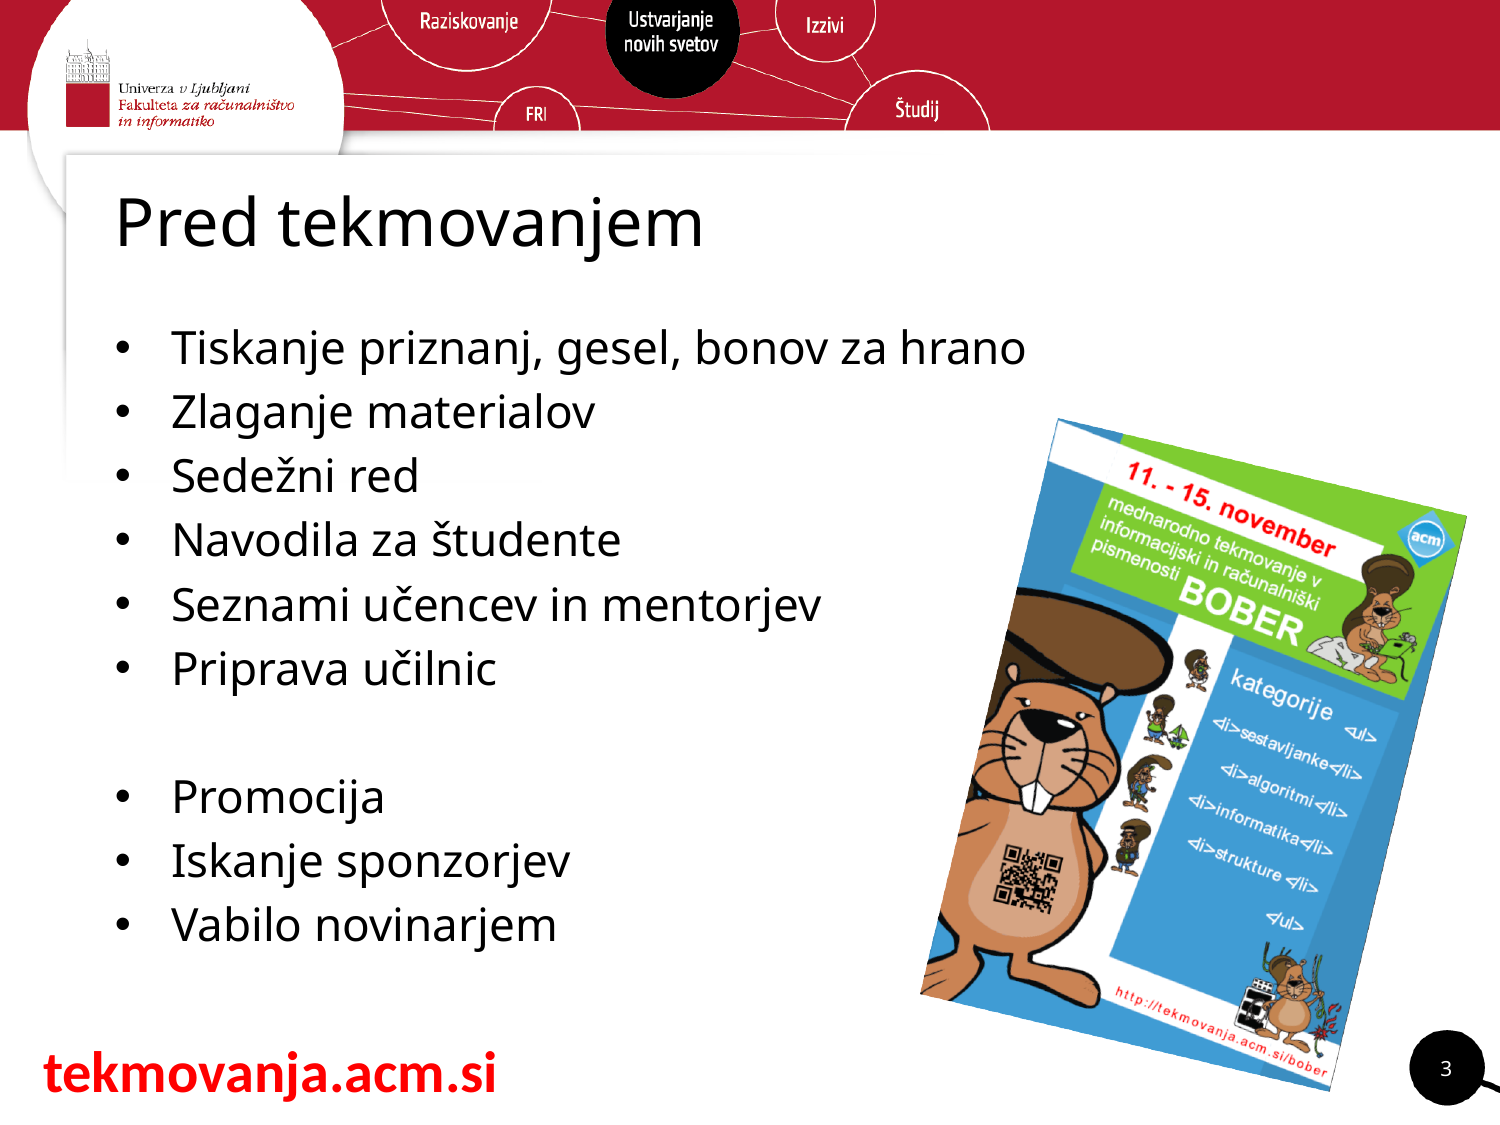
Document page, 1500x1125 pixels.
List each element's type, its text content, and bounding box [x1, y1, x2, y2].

text_box tekmovanja.acm.si [28, 1026, 595, 1112]
picture [0, 0, 1500, 1125]
list Tiskanje priznanj, gesel, bonov za hrano Zlaganje materialov Sedežni red Navodila za študente Seznami učencev in mentorjev Priprava učilnic Promocija Iskanje sponzorjev Vabilo novinarjem [99, 311, 1405, 1016]
text_box 3 [1404, 1036, 1488, 1103]
title Pred tekmovanjem [99, 154, 1405, 286]
